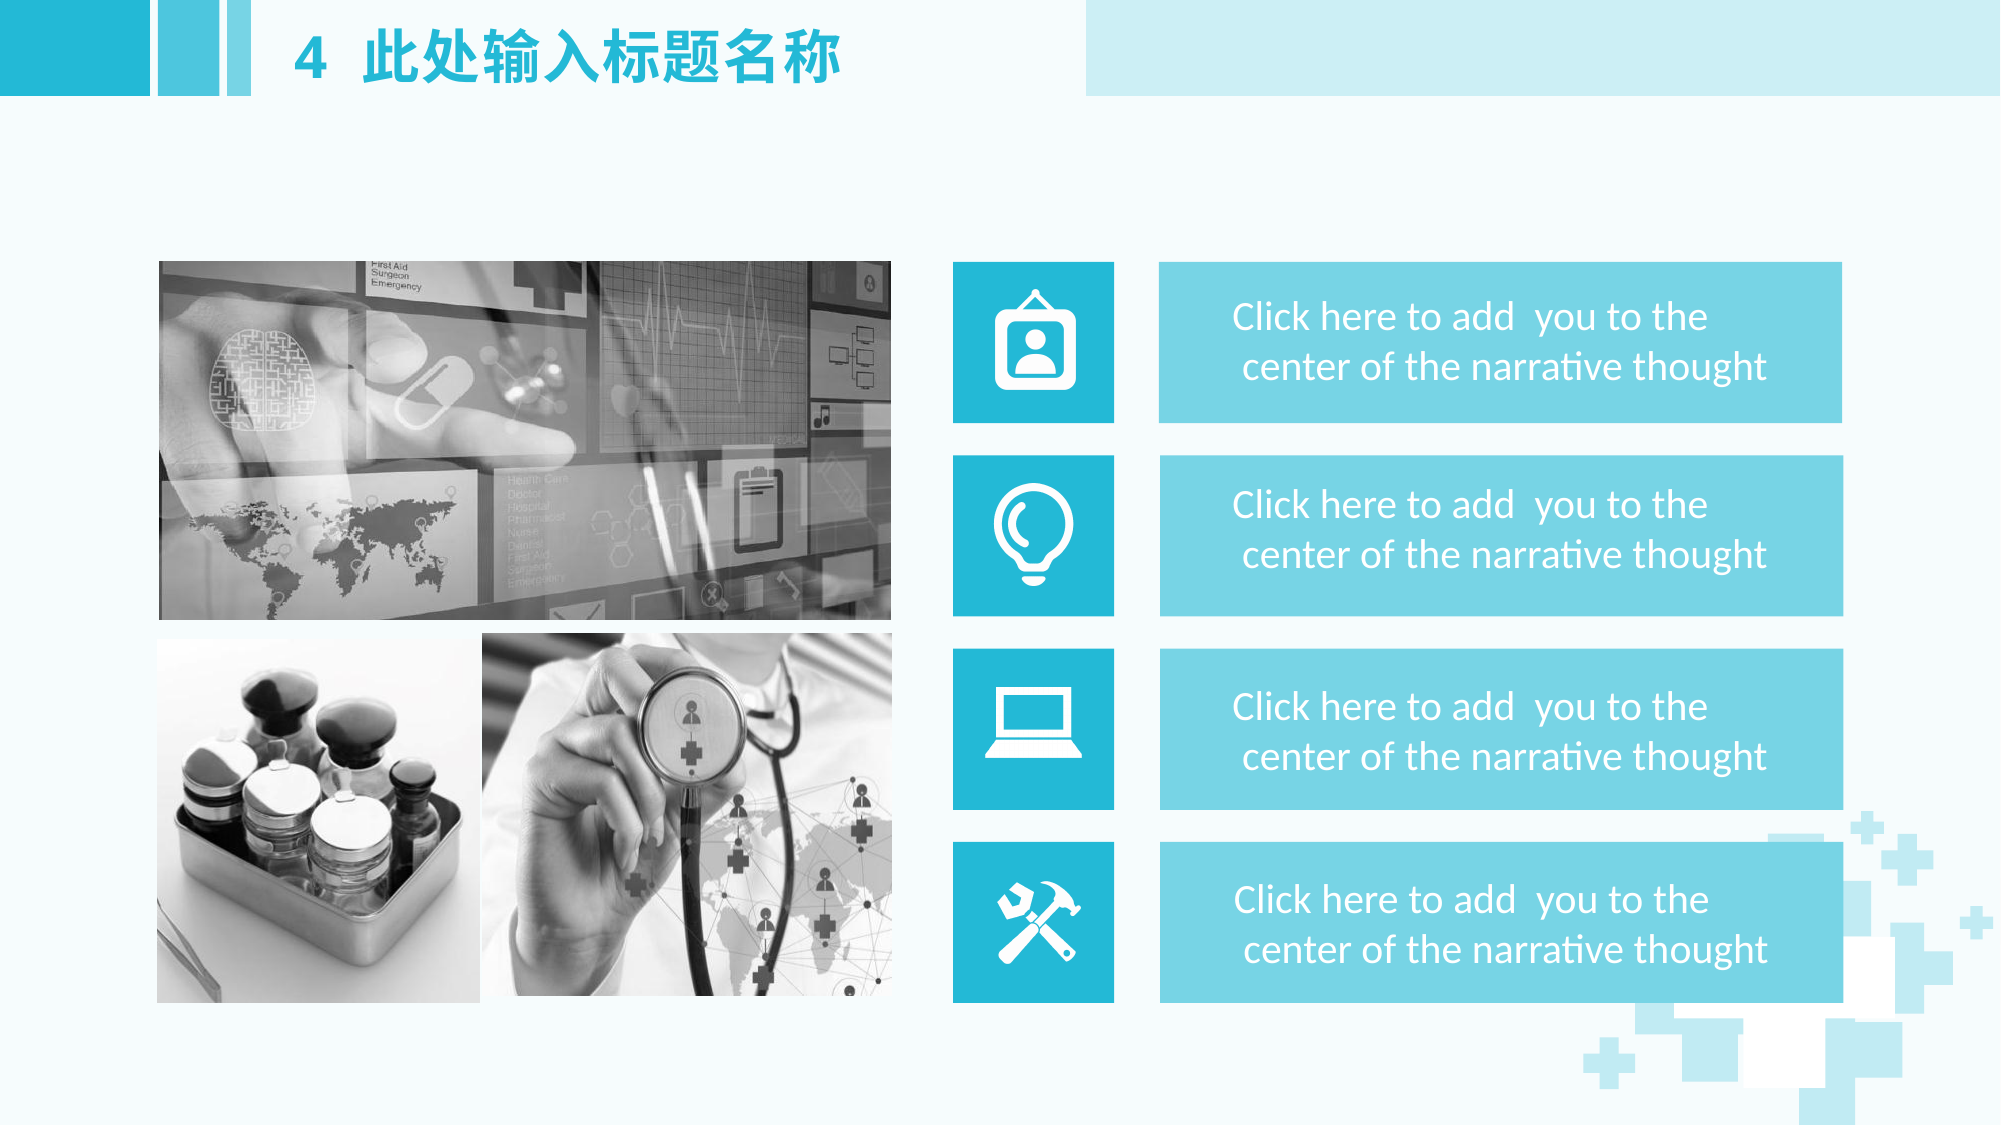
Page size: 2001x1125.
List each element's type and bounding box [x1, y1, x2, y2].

text_box [953, 648, 1844, 810]
text_box [1583, 810, 1994, 1125]
text_box [953, 841, 1844, 1003]
text_box [953, 455, 1844, 617]
text_box [953, 261, 1843, 424]
text_box [0, 0, 2000, 169]
picture [157, 639, 480, 1003]
picture [159, 261, 891, 620]
picture [482, 633, 892, 996]
text_box [0, 169, 2000, 1125]
